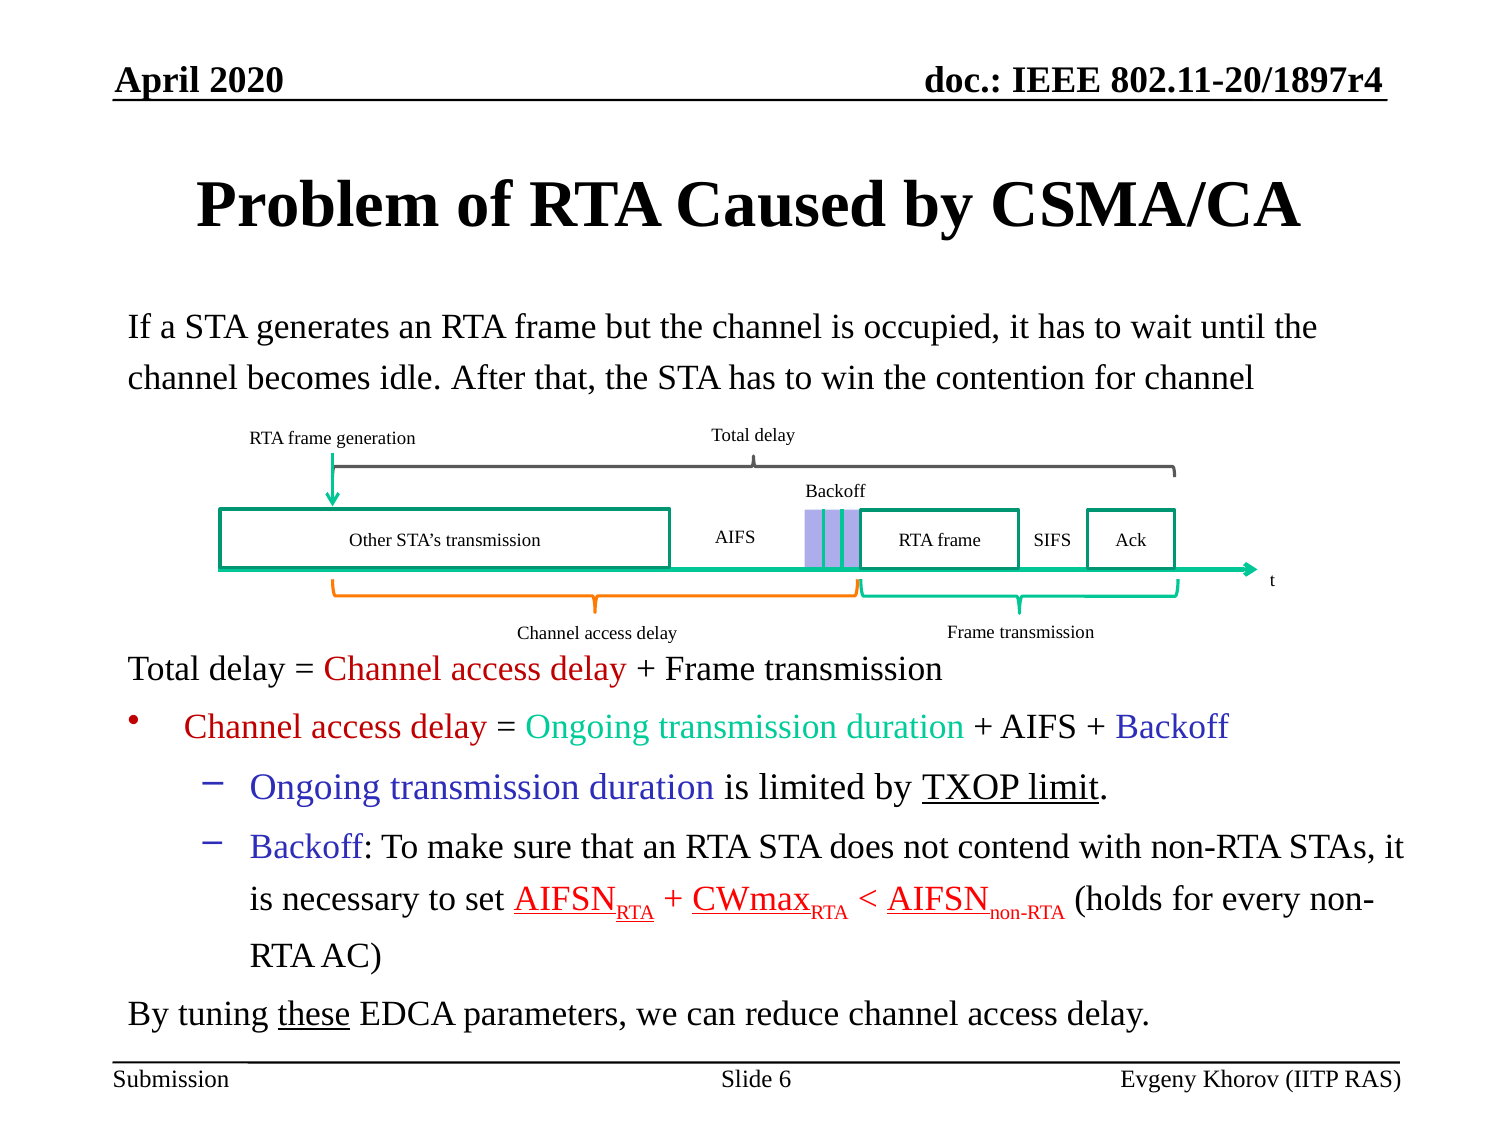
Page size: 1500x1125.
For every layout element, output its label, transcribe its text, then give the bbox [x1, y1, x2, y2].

text_box [844, 509, 859, 567]
text_box Other STA’s transmission [218, 507, 672, 569]
text_box Backoff [777, 471, 894, 509]
text_box AIFS [699, 517, 778, 555]
footer Evgeny Khorov (IITP RAS) [949, 1061, 1402, 1093]
text_box RTA frame generation [188, 417, 478, 456]
text_box [803, 509, 822, 567]
slide_number 6 [712, 1061, 800, 1093]
text_box SIFS [1018, 520, 1085, 558]
text_box Ack [1085, 508, 1177, 568]
title Problem of RTA Caused by CSMA/CA [112, 112, 1388, 287]
text_box [825, 509, 840, 567]
text_box Total delay [638, 414, 868, 453]
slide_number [114, 54, 286, 101]
text_box Frame transmission [906, 612, 1136, 650]
text_box [860, 579, 1179, 612]
text_box RTA frame [861, 508, 1021, 568]
text_box t [1255, 560, 1305, 598]
text_box [336, 455, 1176, 478]
list If a STA generates an RTA frame but the channel is occupied, it has to wait until the channel becomes idle. After that, the STA has to win the contention for channel Total delay = Channel access delay + Frame transmission Channel access delay = Ongoing transmission duration + AIFS + Backoff Ongoing transmission duration is limited by TXOP limit. Backoff: To make sure that an RTA STA does not contend with non-RTA STAs, it is necessary to set AIFSNRTA + CWmaxRTA < AIFSNnon-RTA (holds for every non-RTA AC) By tuning these EDCA parameters, we can reduce channel access delay. [112, 287, 1426, 963]
text_box Channel access delay [462, 613, 733, 651]
text_box [331, 579, 859, 613]
